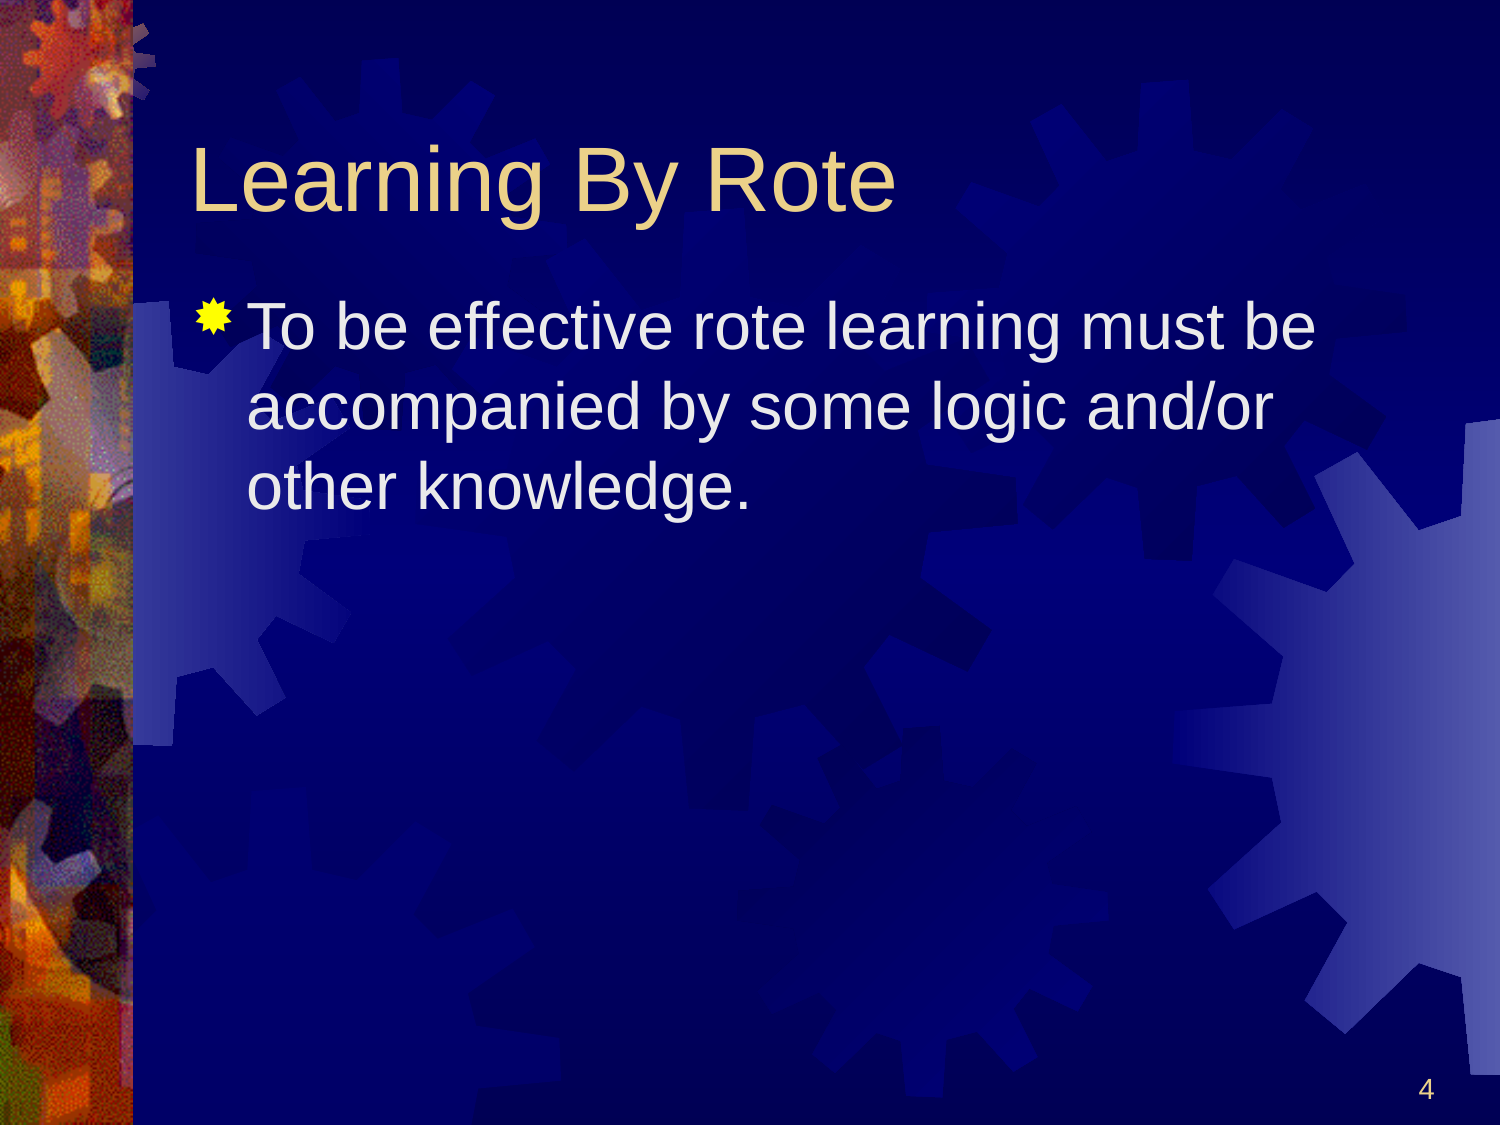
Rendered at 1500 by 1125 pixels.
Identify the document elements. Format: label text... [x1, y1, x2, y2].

slide_number 4 [1137, 1037, 1451, 1113]
list To be effective rote learning must be accompanied by some logic and/or other knowledge. [174, 274, 1451, 951]
title Learning By Rote [174, 49, 1451, 238]
picture [0, 0, 133, 1125]
